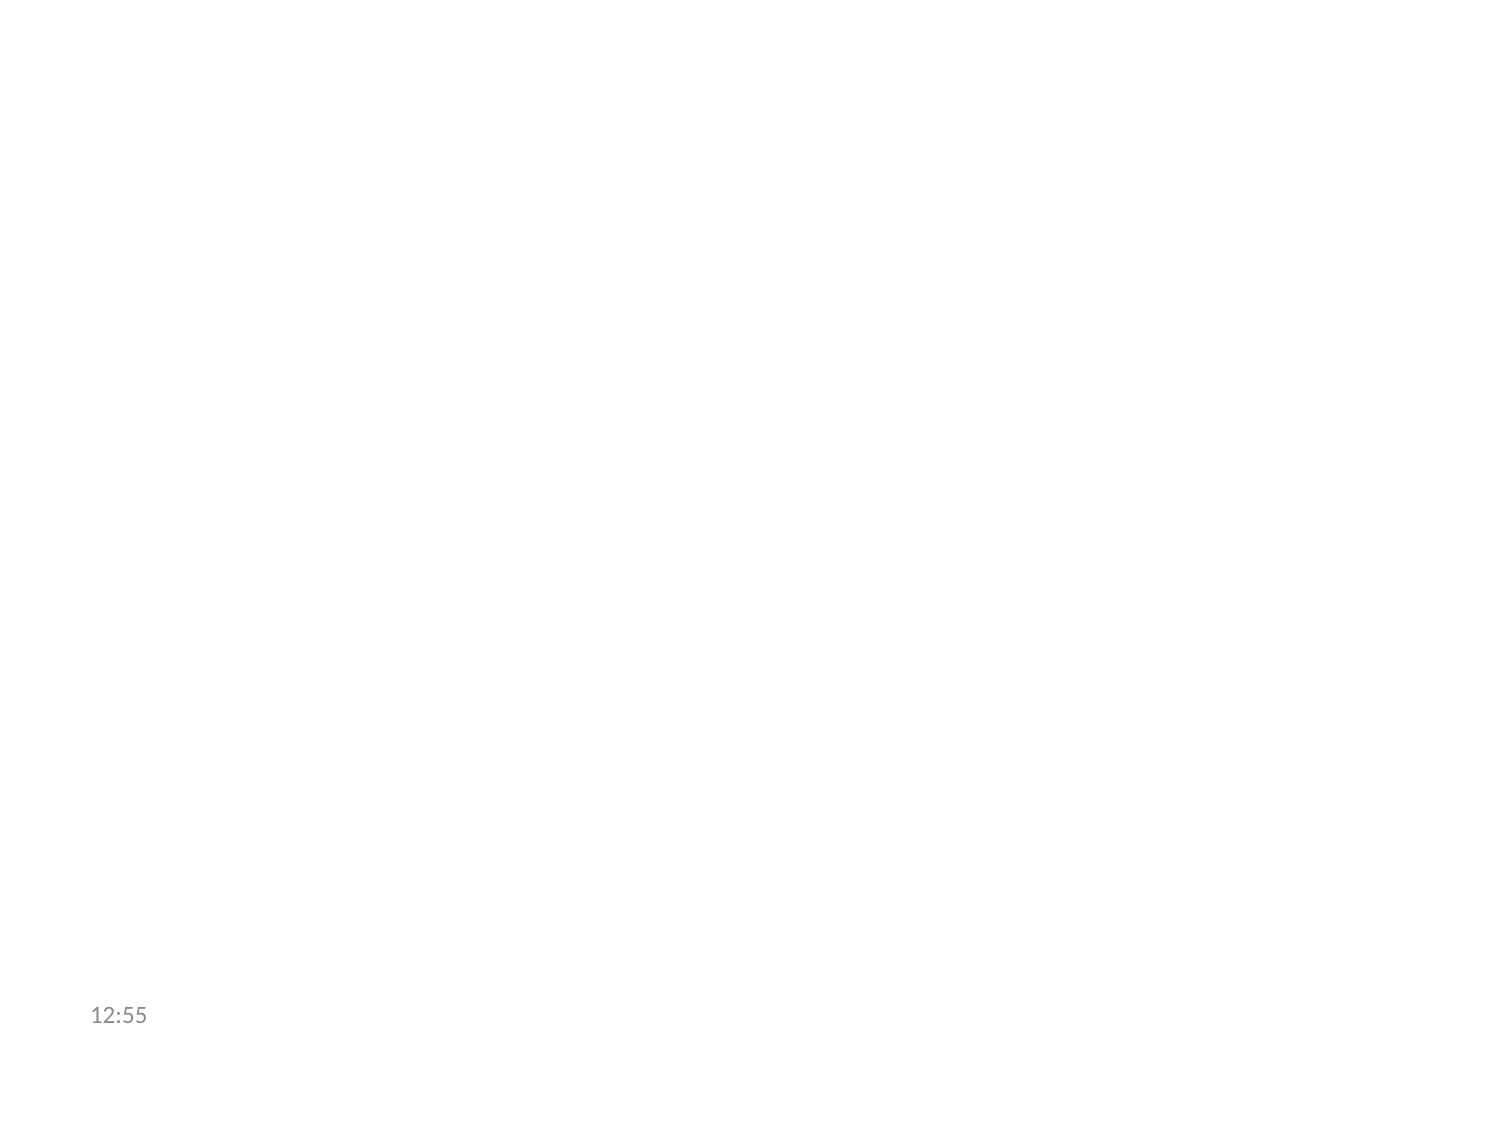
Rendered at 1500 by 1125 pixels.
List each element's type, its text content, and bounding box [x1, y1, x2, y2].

text_box 15:35 [75, 983, 425, 1044]
